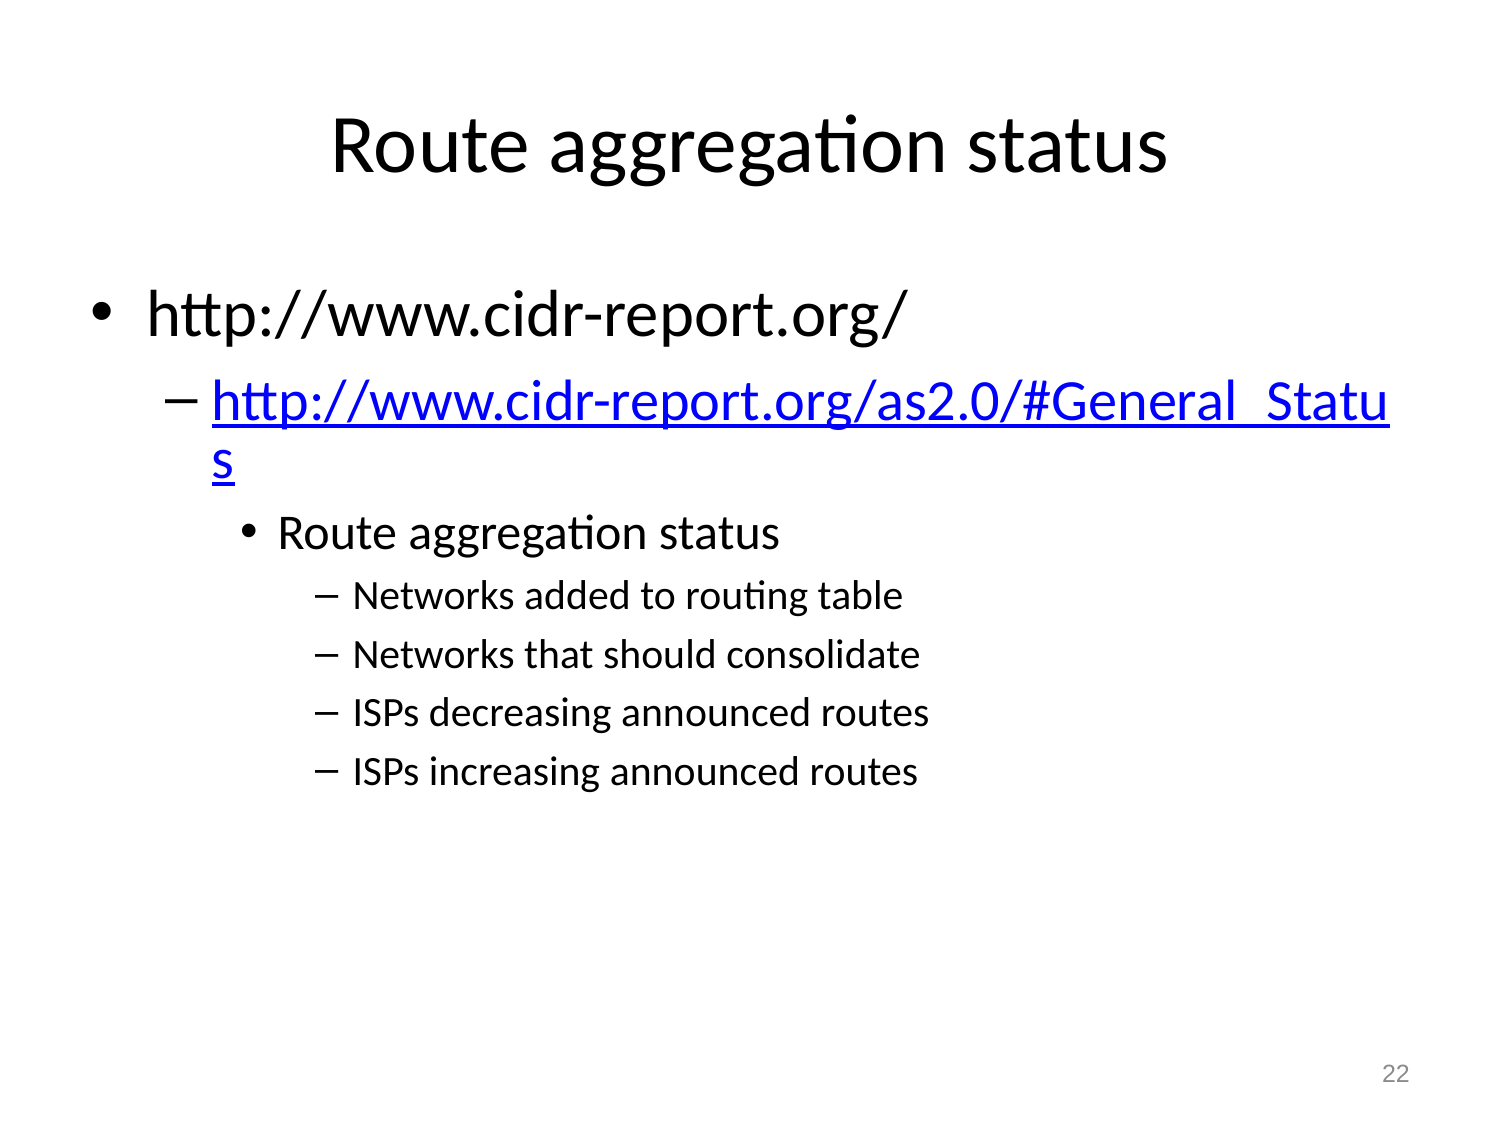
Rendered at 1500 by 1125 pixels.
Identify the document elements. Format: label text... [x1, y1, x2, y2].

title Route aggregation status [74, 44, 1426, 233]
list http://www.cidr-report.org/ http://www.cidr-report.org/as2.0/#General_Status Route aggregation status Networks added to routing table Networks that should consolidate ISPs decreasing announced routes ISPs increasing announced routes [74, 262, 1426, 1006]
slide_number 22 [1074, 1042, 1425, 1103]
